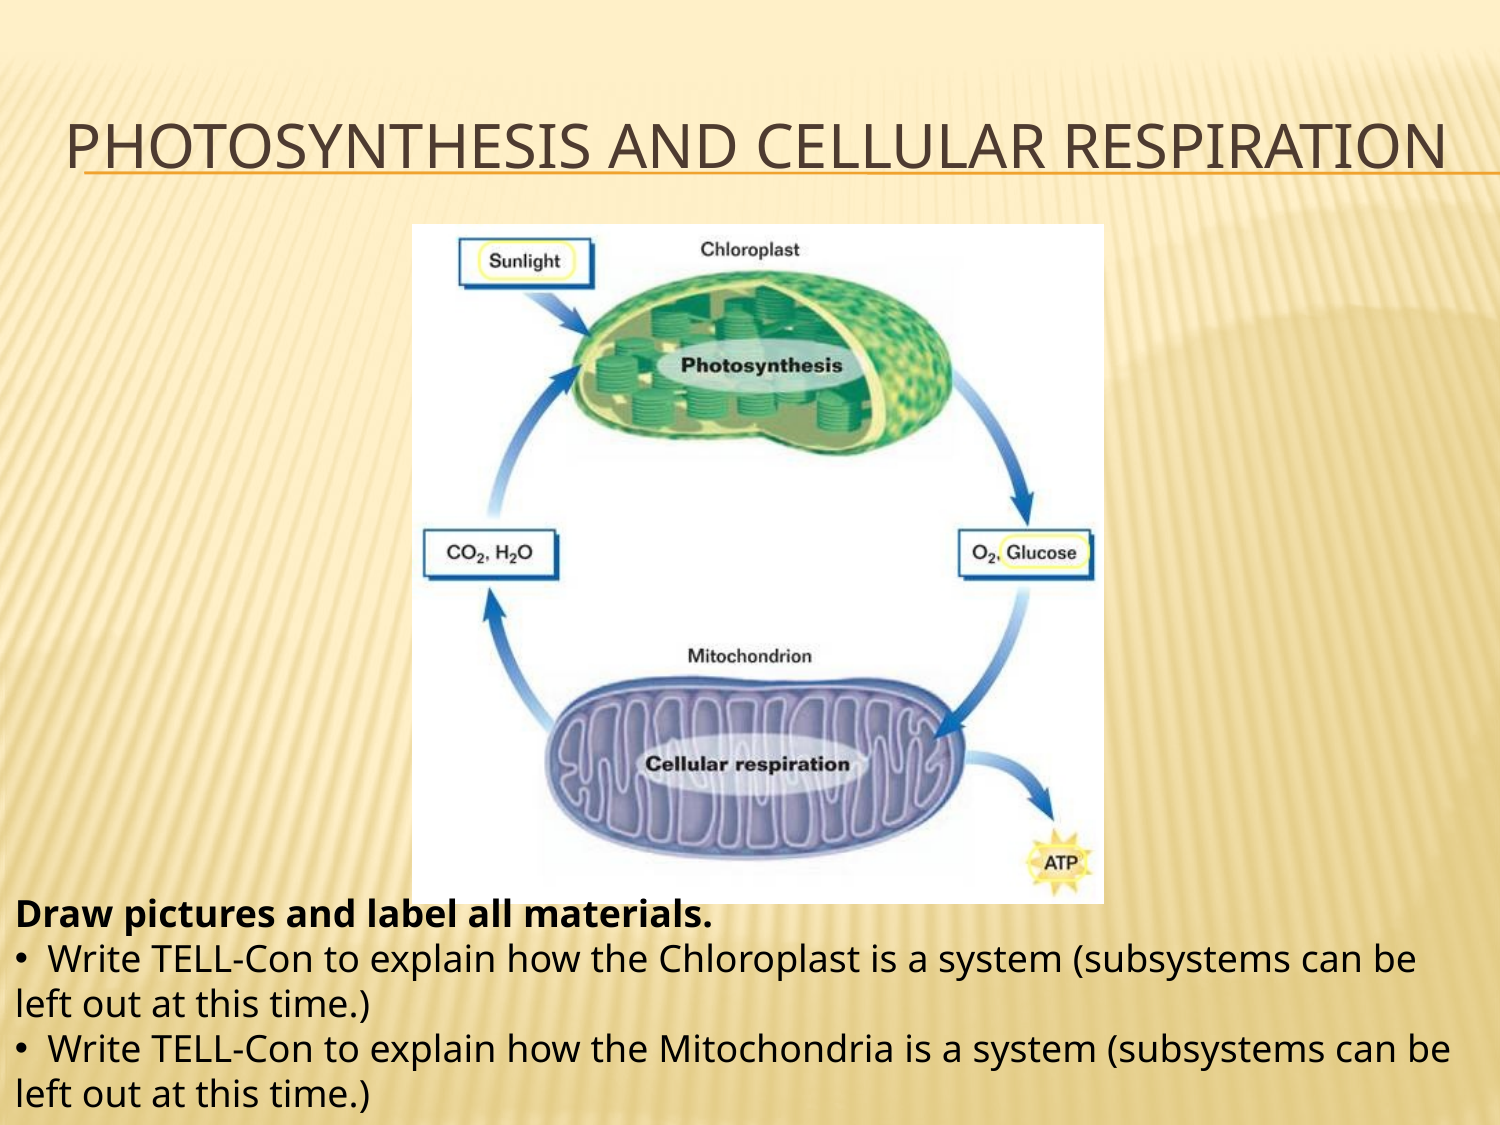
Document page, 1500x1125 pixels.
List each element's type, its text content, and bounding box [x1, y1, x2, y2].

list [412, 224, 1104, 904]
title Photosynthesis and Cellular Respiration [50, 75, 1475, 213]
text_box Draw pictures and label all materials. Write TELL-Con to explain how the Chloroplast is a system (subsystems can be left out at this time.) Write TELL-Con to explain how the Mitochondria is a system (subsystems can be left out at this time.) [0, 882, 1500, 1123]
